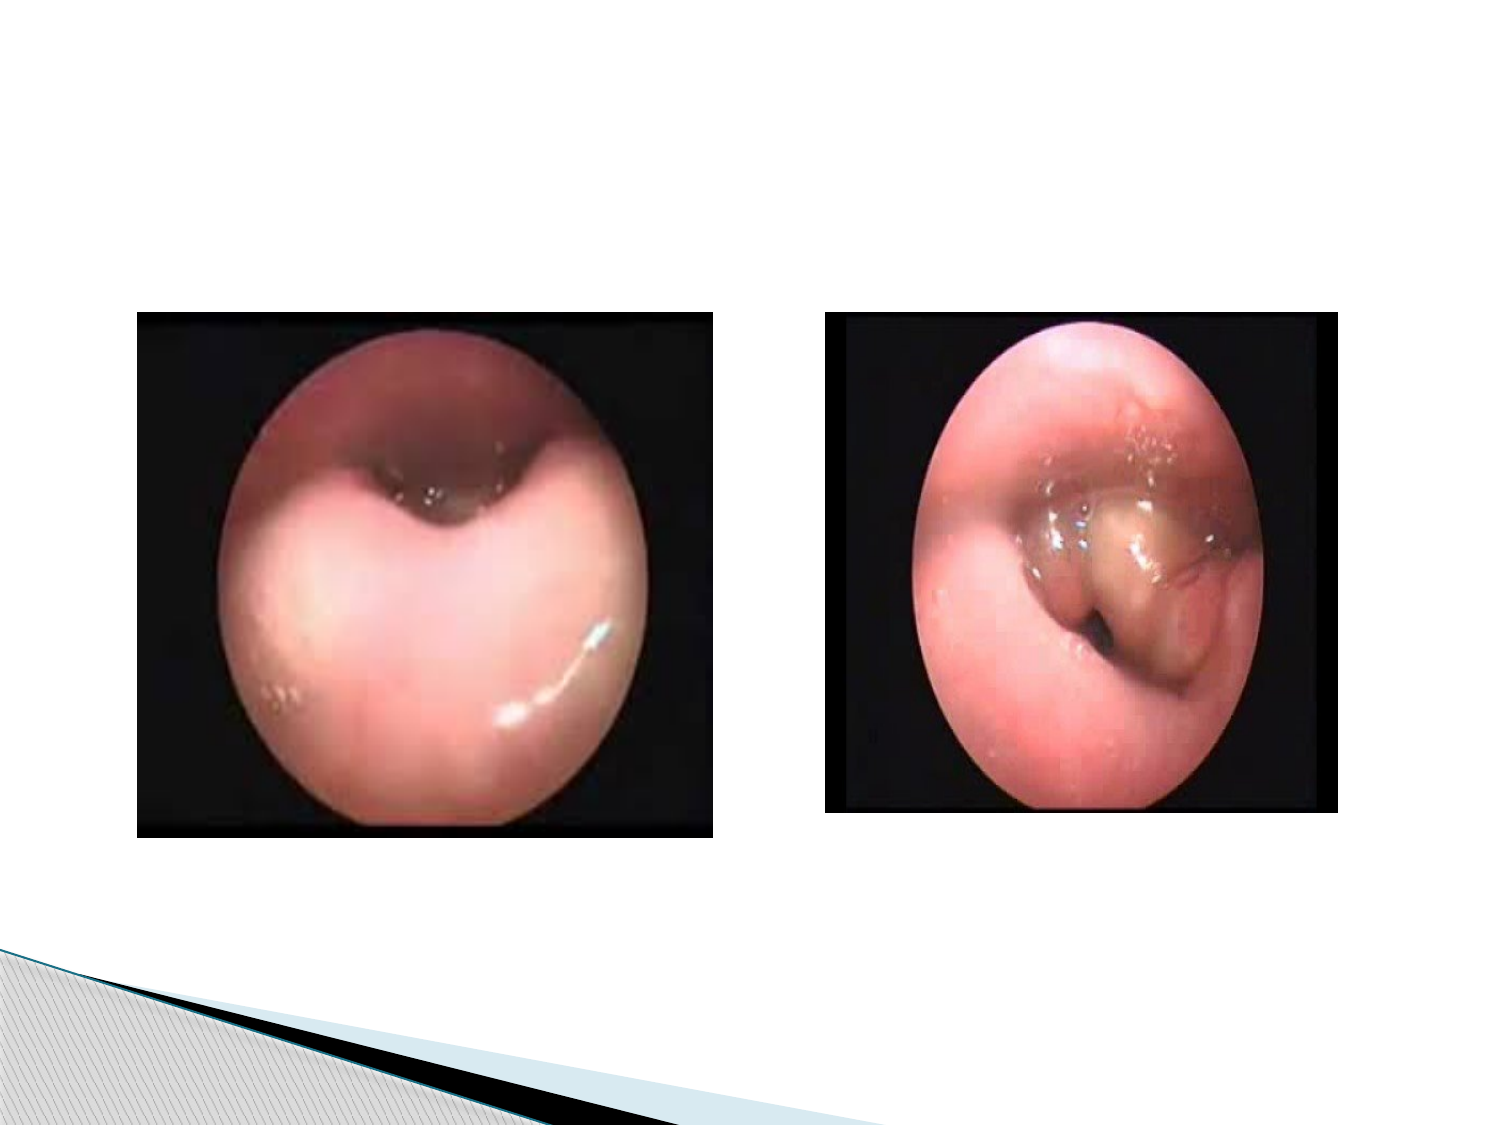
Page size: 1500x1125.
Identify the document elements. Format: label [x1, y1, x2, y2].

picture [824, 312, 1338, 813]
list [137, 312, 713, 838]
